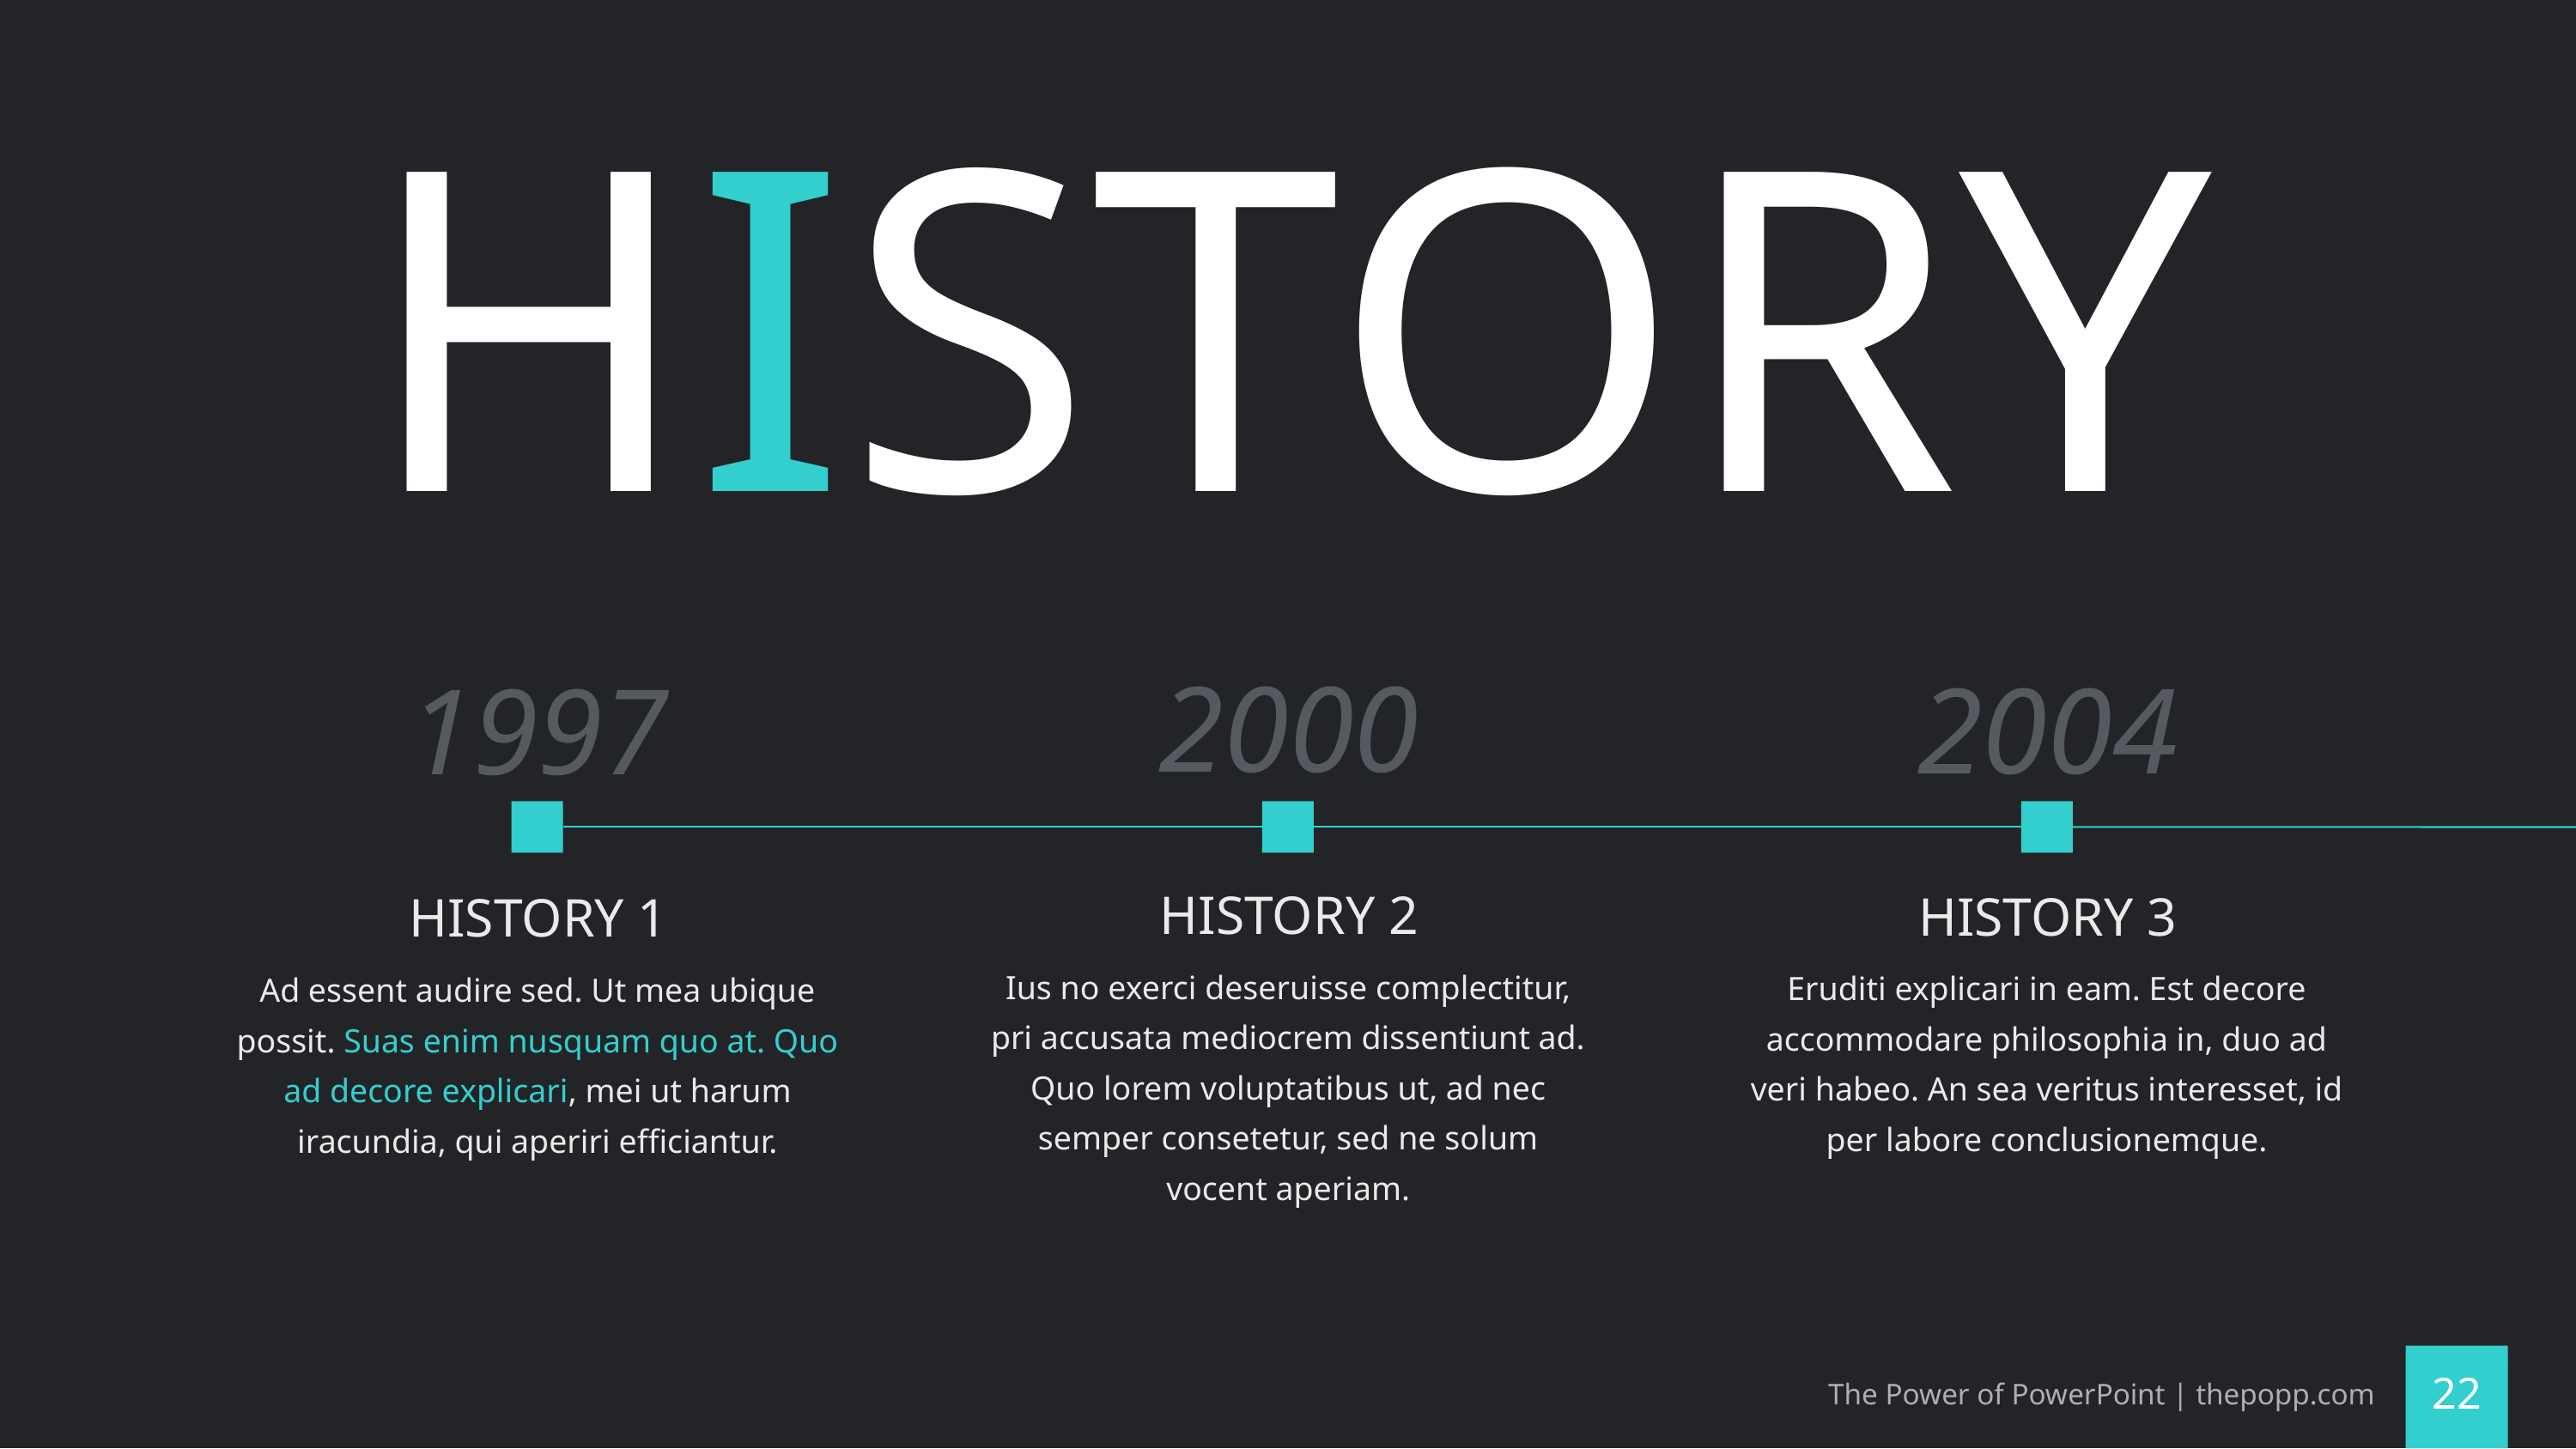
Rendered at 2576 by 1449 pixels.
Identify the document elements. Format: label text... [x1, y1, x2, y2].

slide_number 22 [2404, 1356, 2509, 1434]
footer The Power of PowerPoint | thepopp.com [1519, 1356, 2389, 1434]
list HISTORY 3 [1690, 876, 2406, 953]
list Ad essent audire sed. Ut mea ubique possit. Suas enim nusquam quo at. Quo ad decore explicari, mei ut harum iracundia, qui aperiri efficiantur. [222, 952, 854, 1252]
list Eruditi explicari in eam. Est decore accommodare philosophia in, duo ad veri habeo. An sea veritus interesset, id per labore conclusionemque. [1731, 950, 2362, 1250]
list HISTORY 2 [931, 876, 1647, 952]
list Ius no exerci deseruisse complectitur, pri accusata mediocrem dissentiunt ad. Quo lorem voluptatibus ut, ad nec semper consetetur, sed ne solum vocent aperiam. [973, 949, 1604, 1248]
list 2004 [1690, 648, 2406, 804]
list HISTORY 1 [180, 878, 896, 955]
list 2000 [931, 646, 1647, 803]
title HISTORY [0, 45, 2576, 581]
list 1997 [180, 650, 896, 805]
